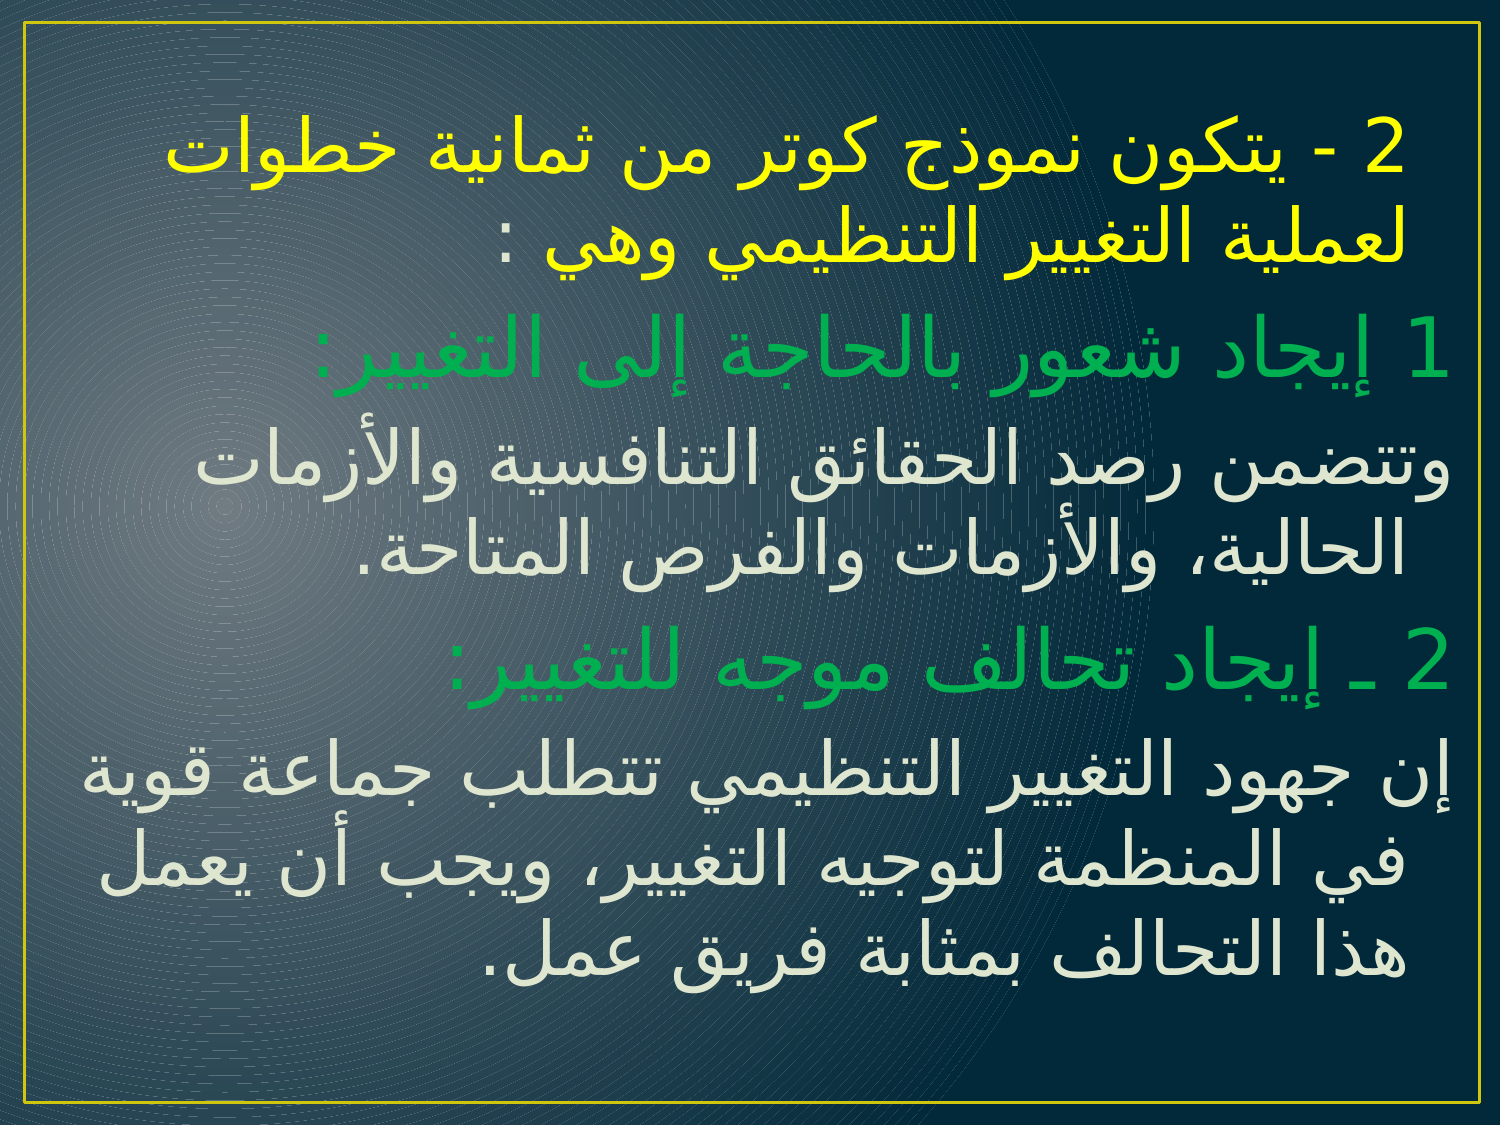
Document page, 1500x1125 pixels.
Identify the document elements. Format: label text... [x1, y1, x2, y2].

list 2 - يتكون نموذج كوتر من ثمانية خطوات لعملية التغيير التنظيمي وهي : 1 إيجاد شعور بالحاجة إلى التغيير: وتتضمن رصد الحقائق التنافسية والأزمات الحالية، والأزمات والفرص المتاحة. 2 ـ إيجاد تحالف موجه للتغيير: إن جهود التغيير التنظيمي تتطلب جماعة قوية في المنظمة لتوجيه التغيير، ويجب أن يعمل هذا التحالف بمثابة فريق عمل. [41, 90, 1471, 1059]
